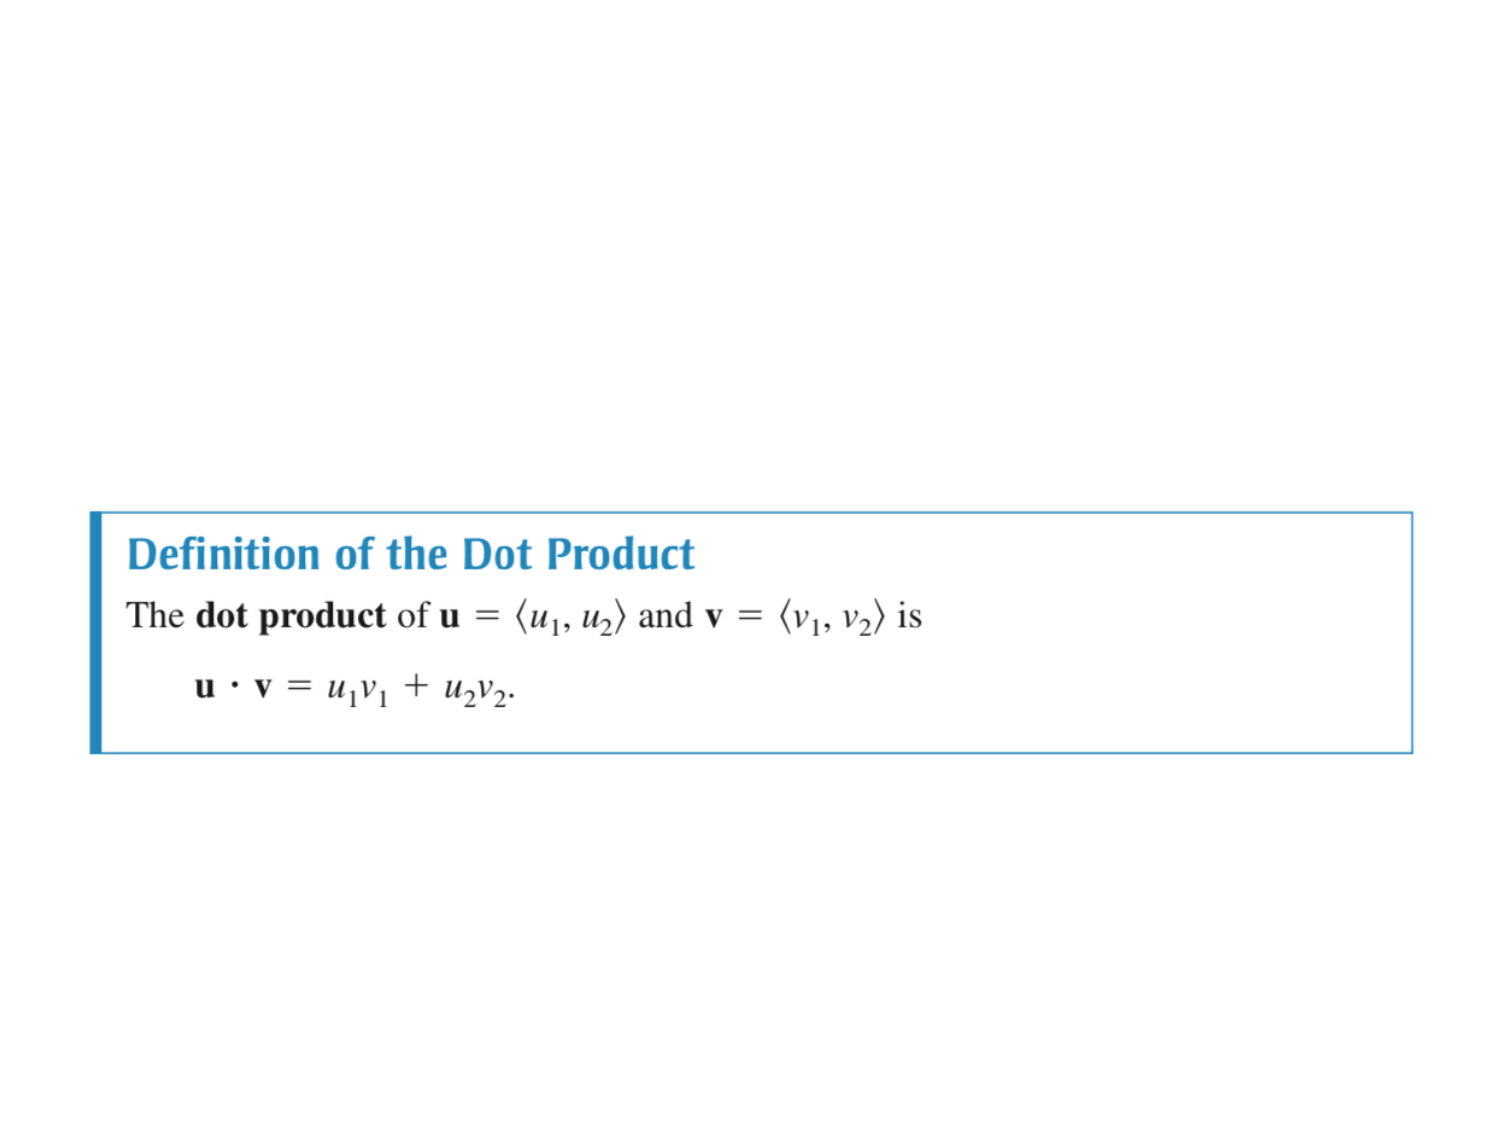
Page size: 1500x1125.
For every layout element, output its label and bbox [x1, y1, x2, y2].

list [74, 262, 1426, 1006]
